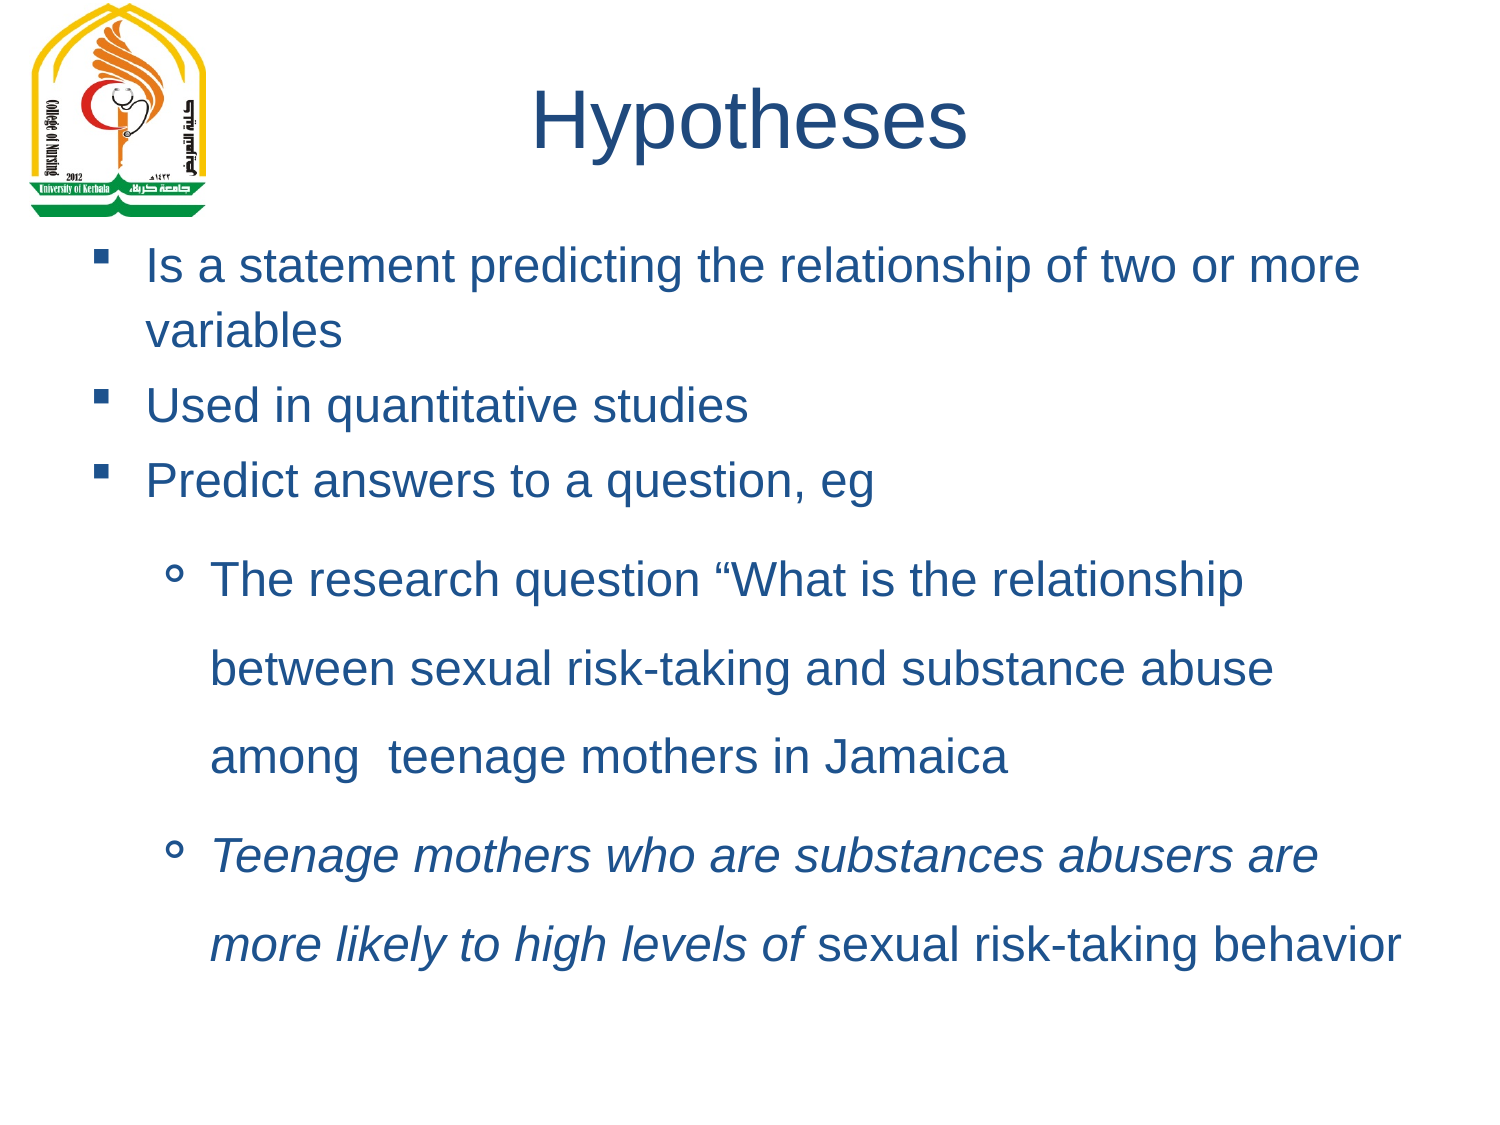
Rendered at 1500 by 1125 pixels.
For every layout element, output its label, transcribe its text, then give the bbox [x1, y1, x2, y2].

title Hypotheses [210, 45, 1425, 185]
picture [29, 3, 206, 217]
list Is a statement predicting the relationship of two or more variables Used in quantitative studies Predict answers to a question, eg The research question “What is the relationship between sexual risk-taking and substance abuse among teenage mothers in Jamaica Teenage mothers who are substances abusers are more likely to high levels of sexual risk-taking behavior [75, 219, 1425, 1071]
